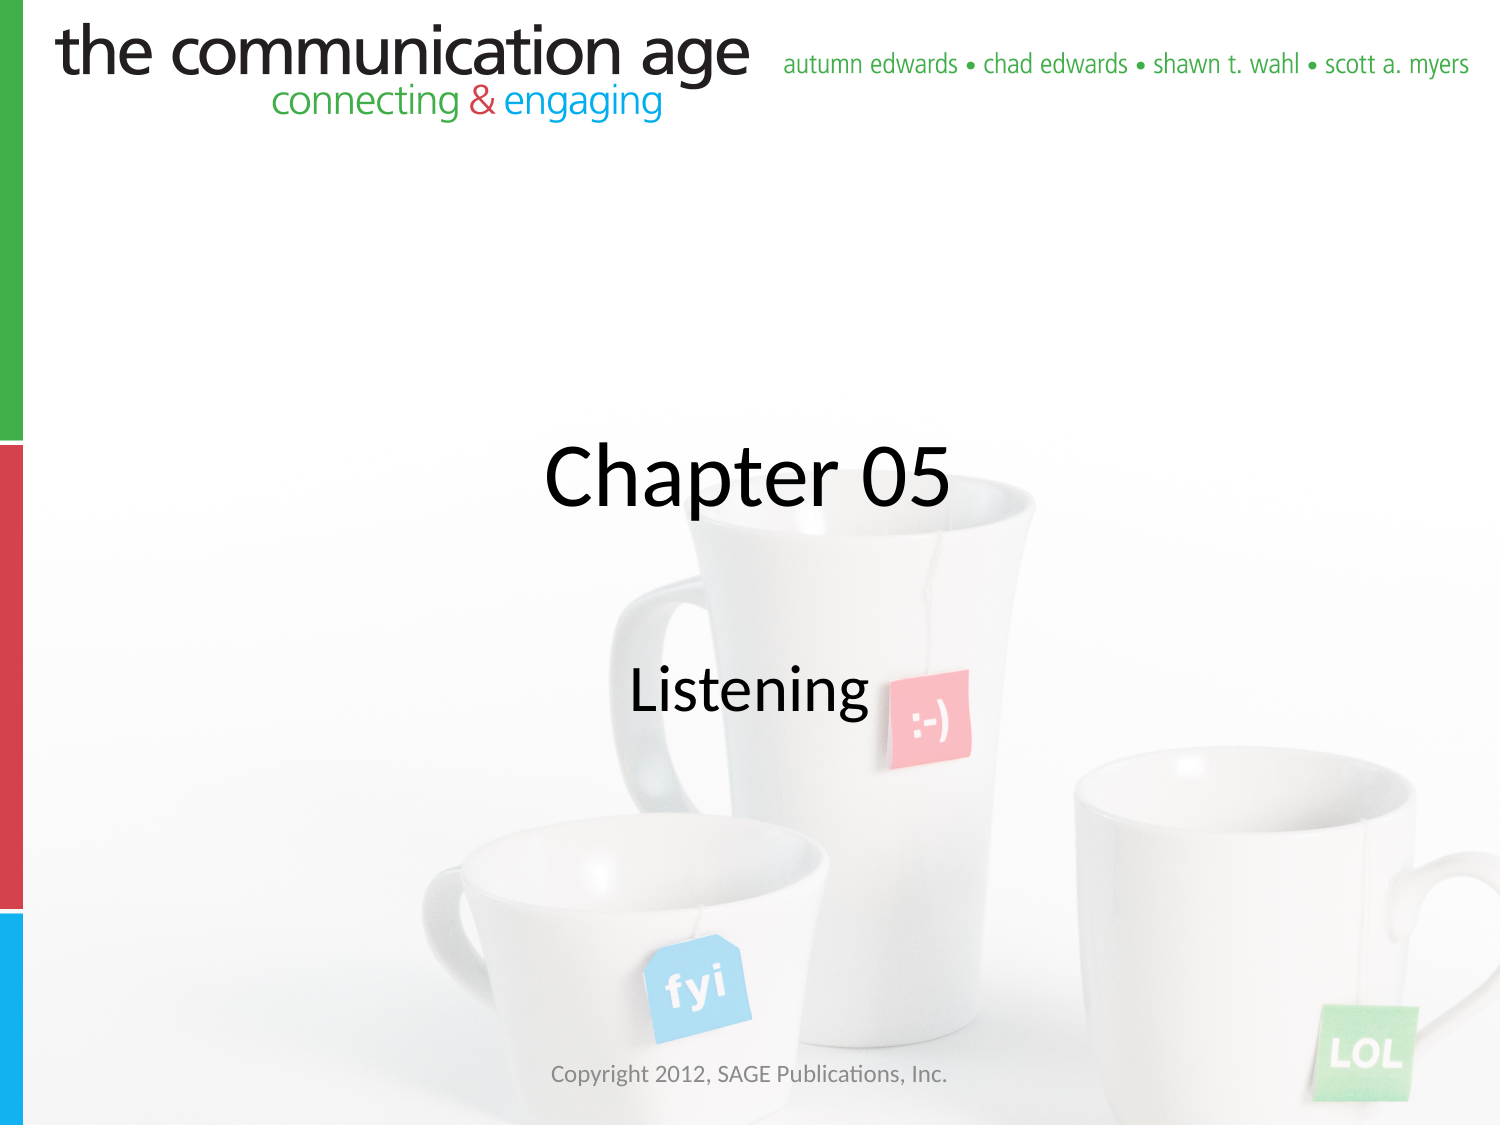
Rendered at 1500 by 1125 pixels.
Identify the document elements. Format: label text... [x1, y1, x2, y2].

picture [0, 0, 1500, 1125]
subtitle Listening [225, 637, 1275, 925]
title Chapter 05 [112, 349, 1388, 591]
footer Copyright 2012, SAGE Publications, Inc. [512, 1042, 988, 1103]
